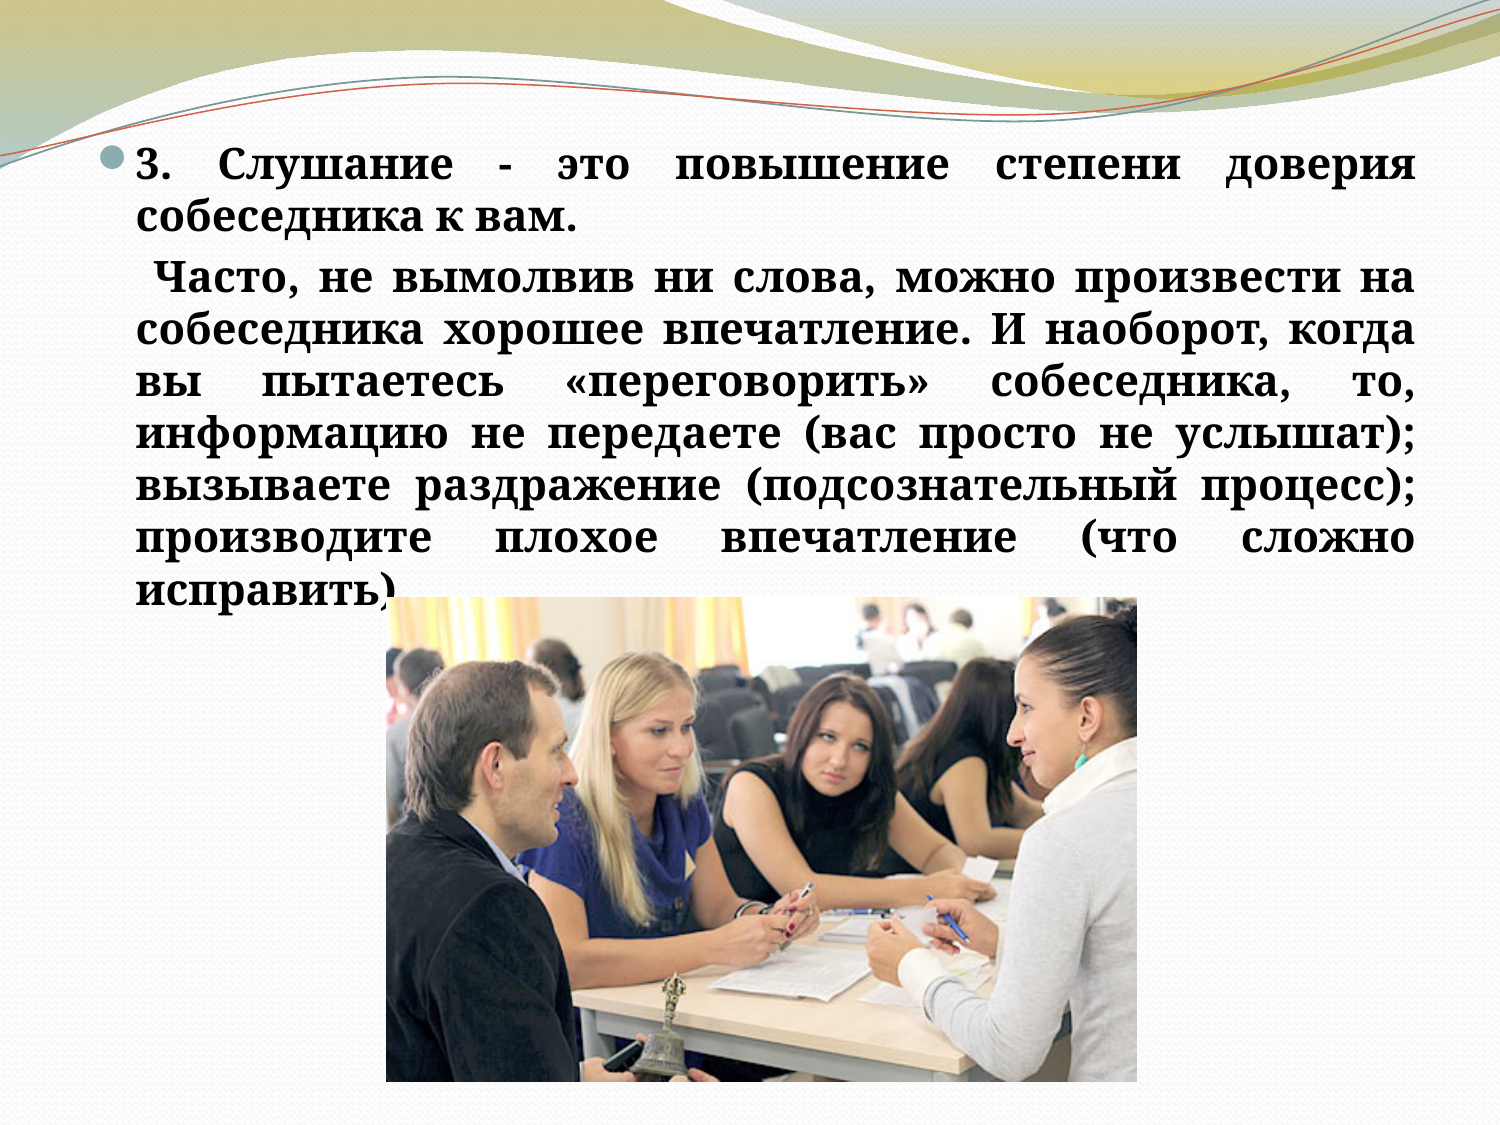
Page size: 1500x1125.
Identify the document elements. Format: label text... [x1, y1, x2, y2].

picture [386, 597, 1137, 1083]
list 3. Слушание - это повышение степени доверия собеседника к вам. Часто, не вымолвив ни слова, можно произвести на собеседника хорошее впечатление. И наоборот, когда вы пытаетесь «переговорить» собеседника, то, информацию не передаете (вас просто не услышат); вызываете раздражение (подсознательный процесс); производите плохое впечатление (что сложно исправить). [82, 128, 1432, 622]
